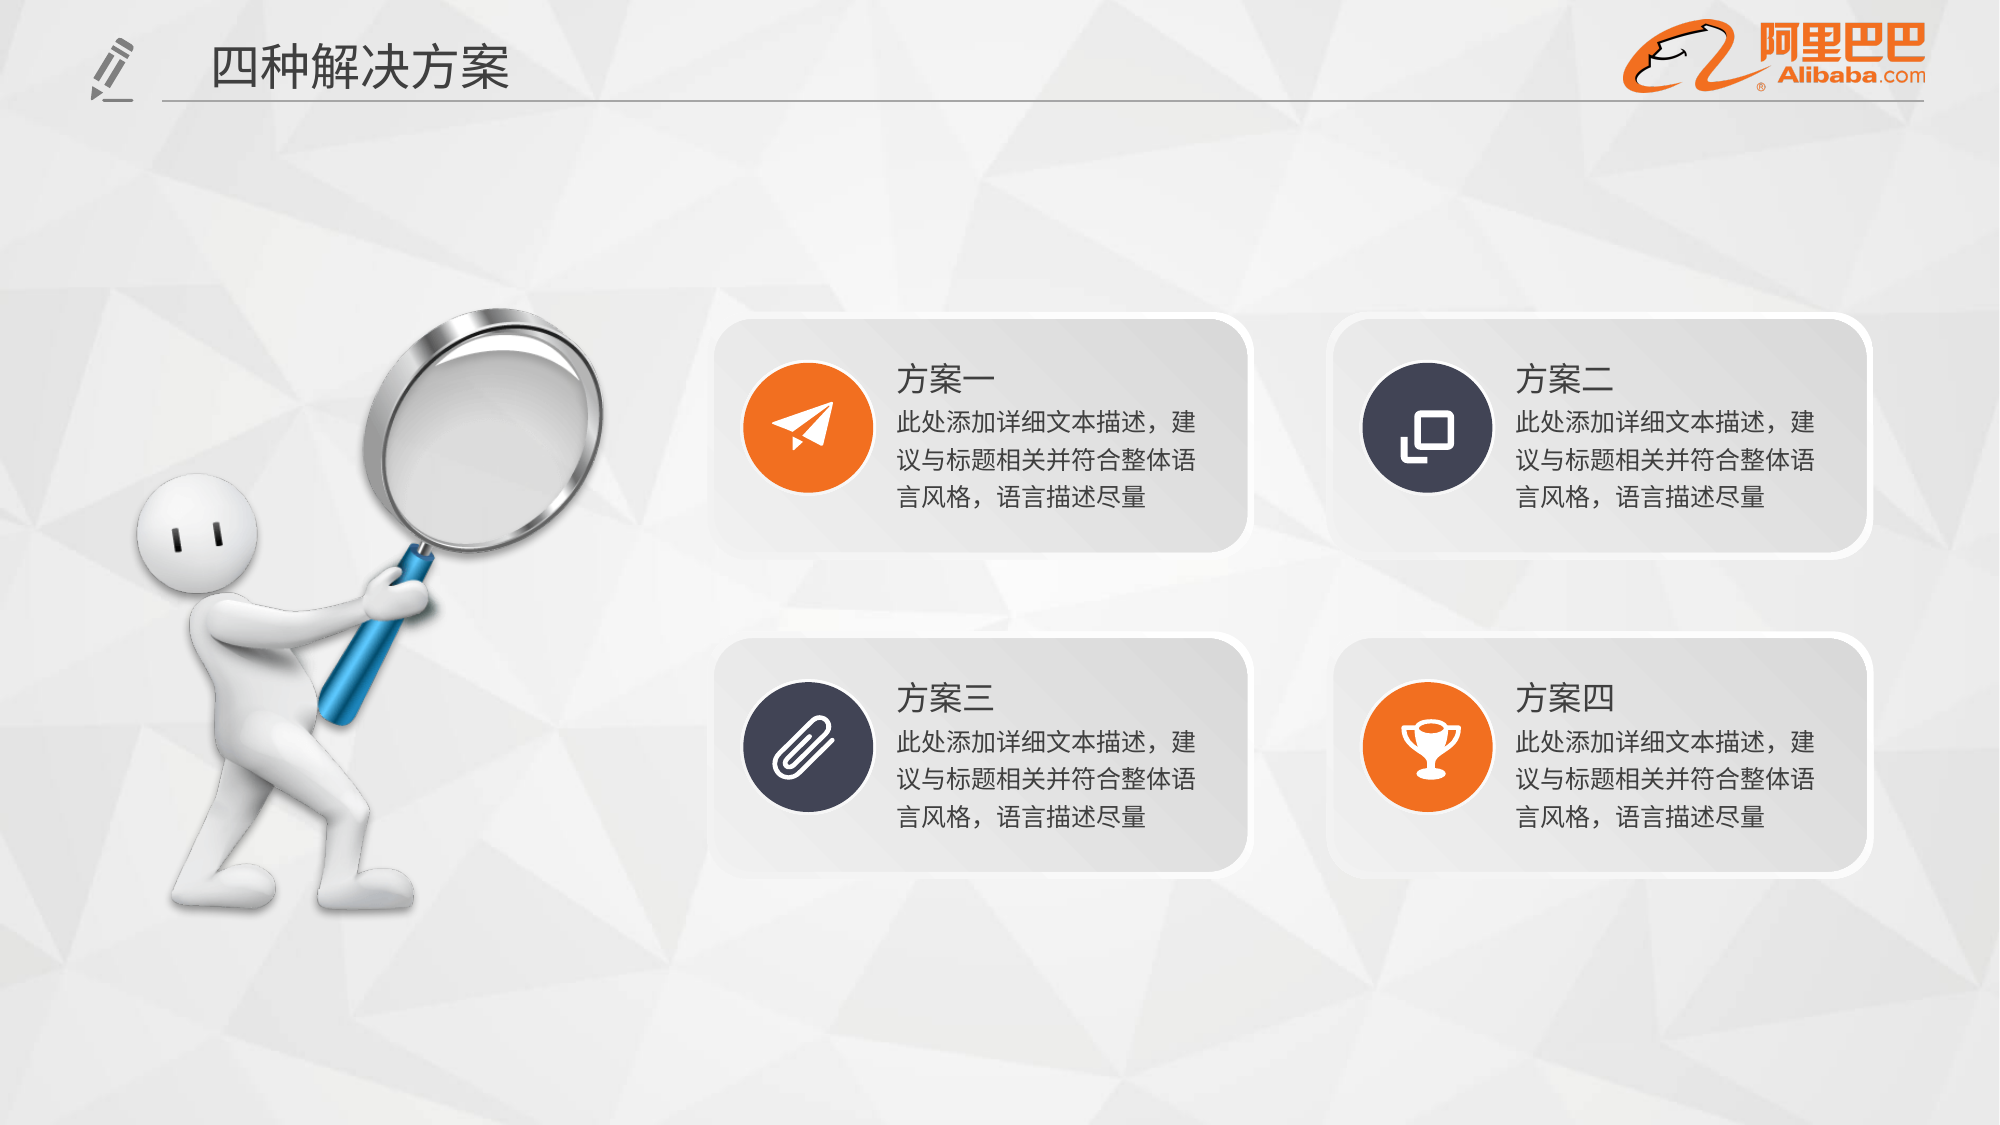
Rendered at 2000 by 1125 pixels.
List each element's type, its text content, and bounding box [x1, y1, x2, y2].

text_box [895, 678, 1216, 855]
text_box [1326, 631, 1874, 880]
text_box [740, 678, 877, 816]
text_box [1515, 359, 1835, 535]
text_box [115, 37, 134, 52]
text_box [90, 86, 104, 101]
text_box [93, 52, 115, 82]
picture [0, 0, 2000, 1125]
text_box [740, 359, 877, 496]
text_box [1515, 678, 1835, 855]
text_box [707, 631, 1255, 880]
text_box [1359, 678, 1496, 816]
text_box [1359, 359, 1496, 496]
text_box [110, 45, 130, 59]
text_box [104, 59, 126, 89]
text_box [102, 98, 134, 102]
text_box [707, 311, 1255, 560]
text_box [895, 359, 1216, 535]
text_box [1326, 311, 1874, 560]
text_box 四种解决方案 [196, 28, 526, 100]
